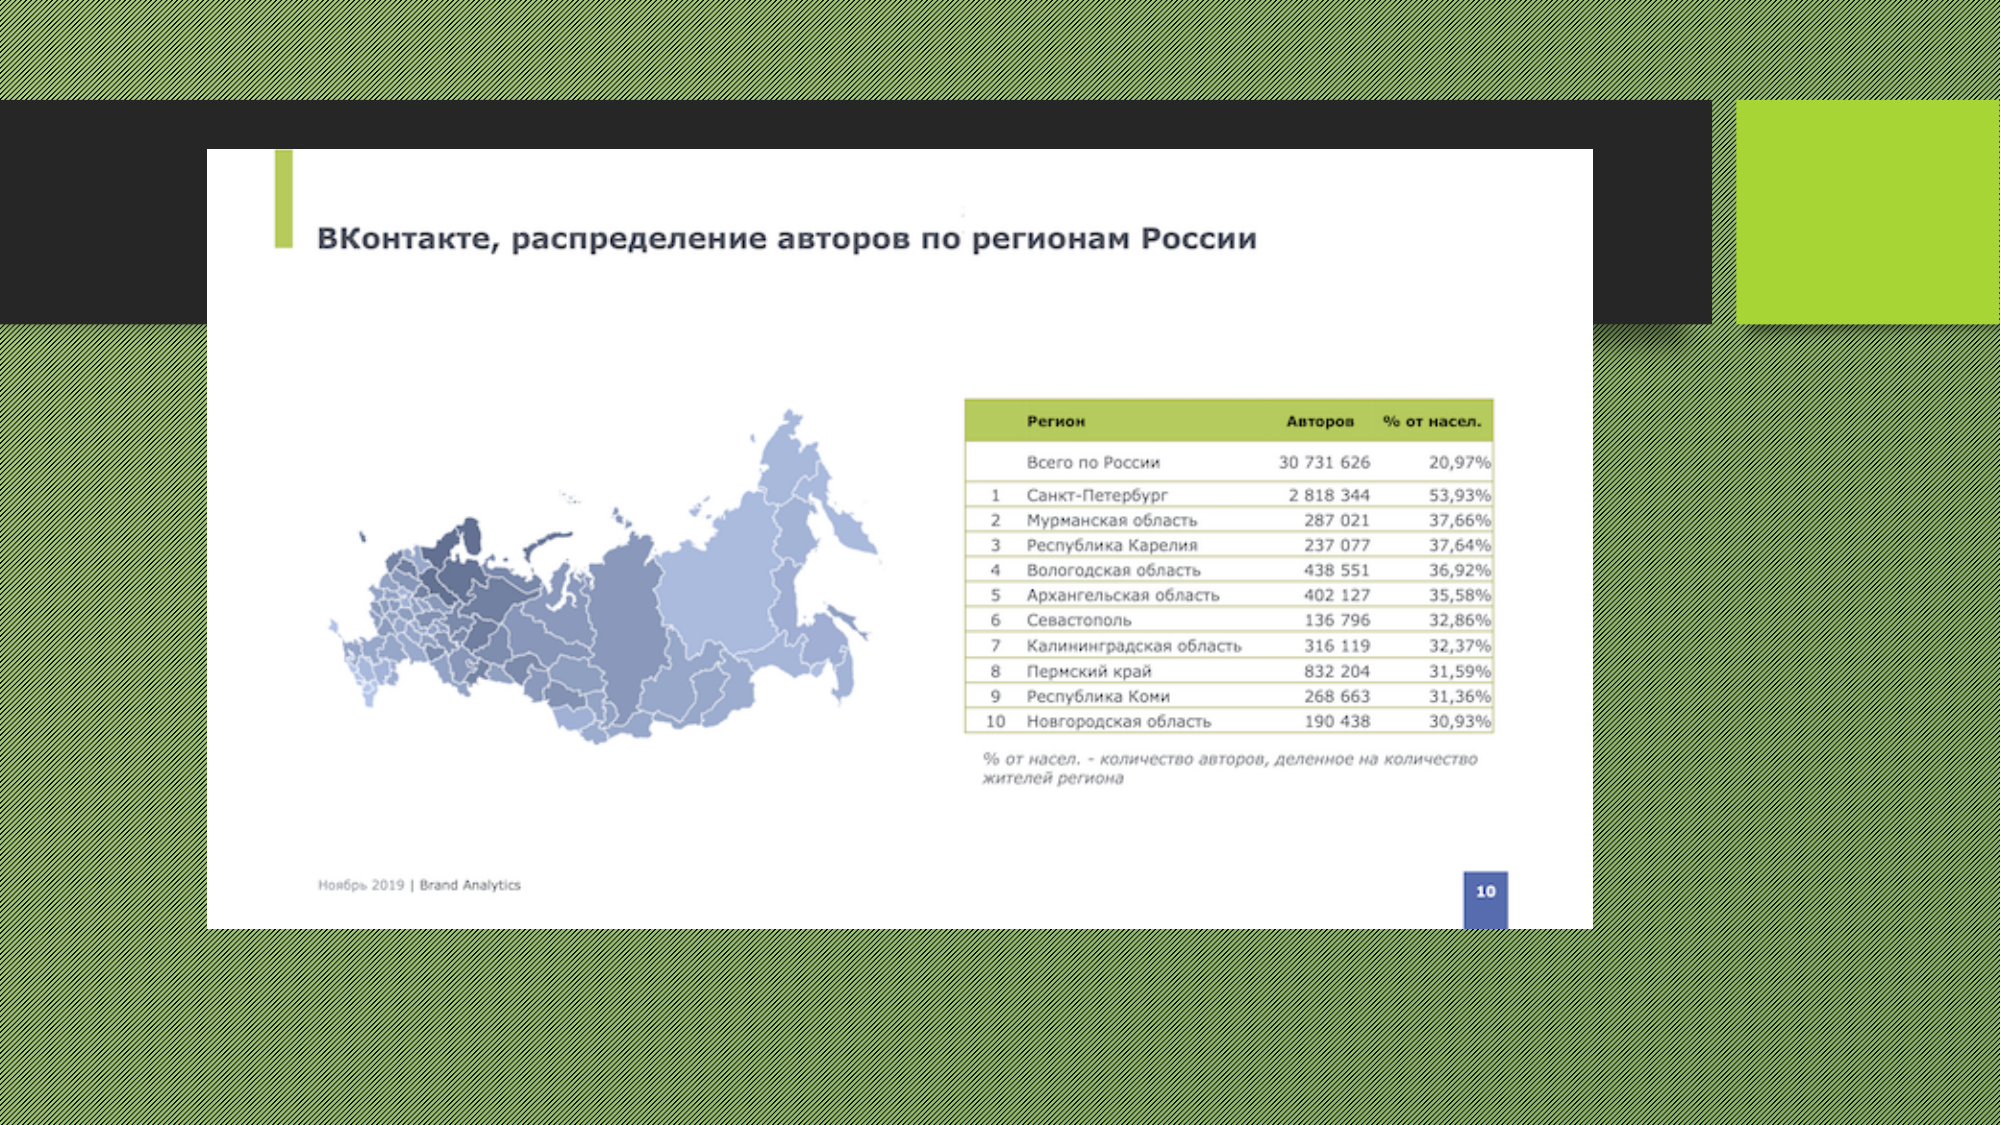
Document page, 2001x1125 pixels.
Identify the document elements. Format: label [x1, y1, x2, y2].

picture [0, 0, 2000, 1125]
list [207, 149, 1594, 929]
